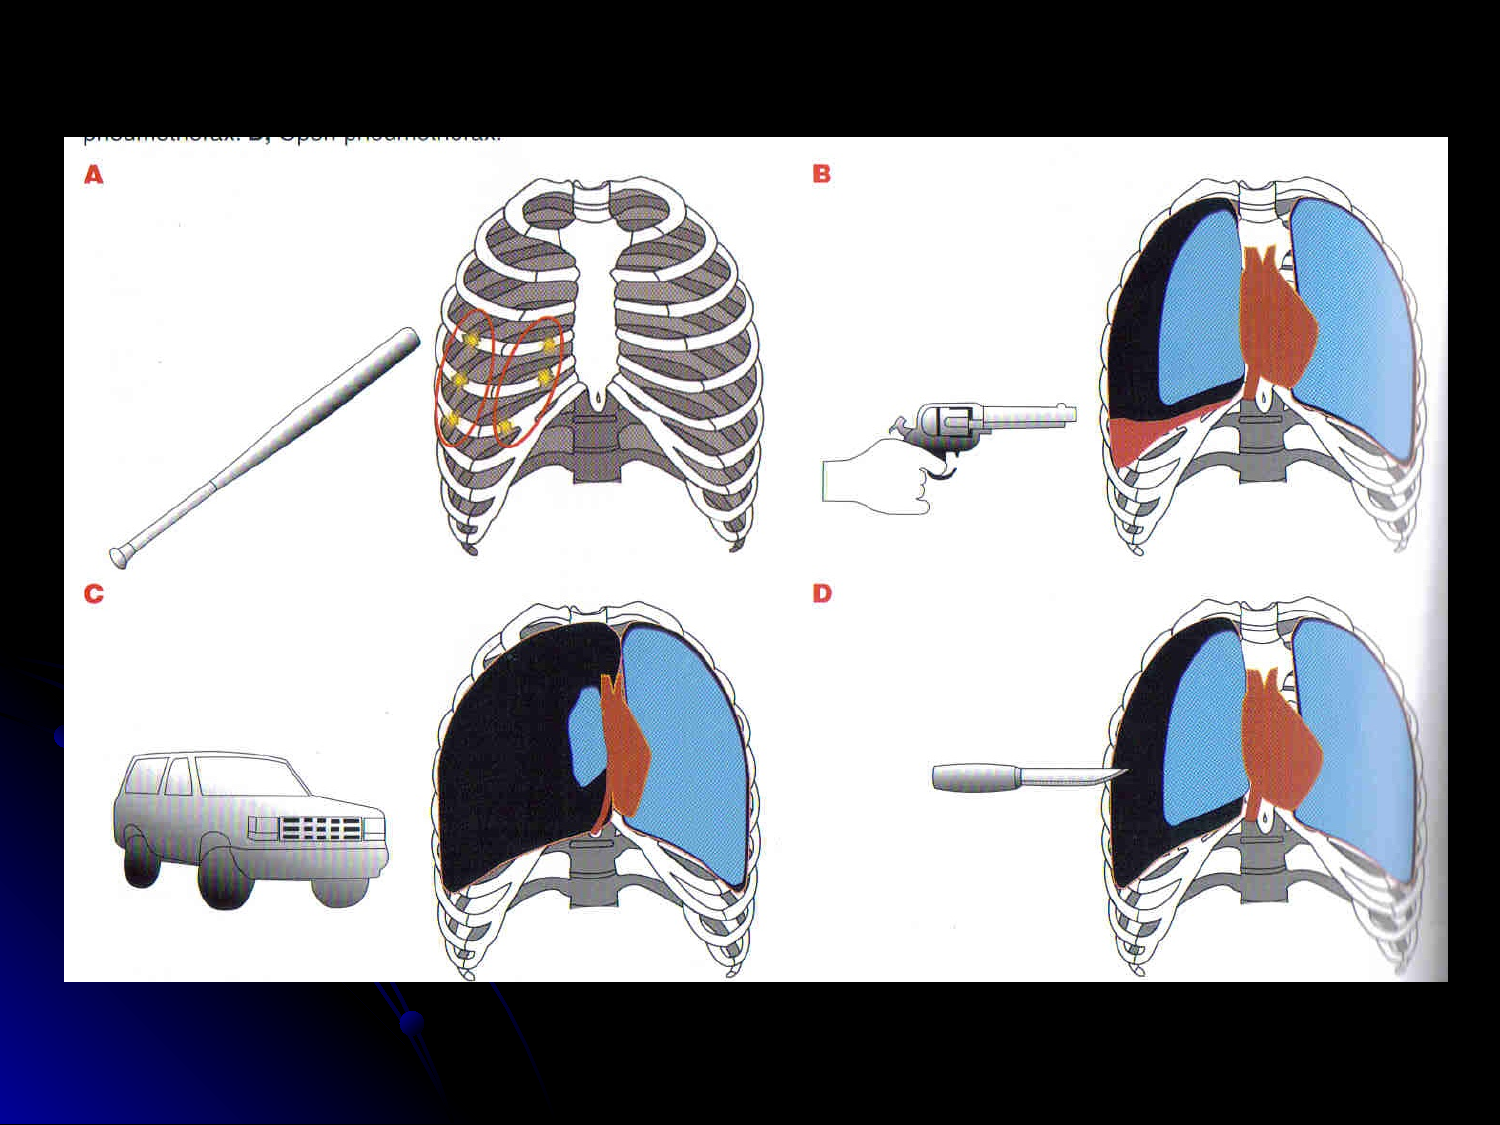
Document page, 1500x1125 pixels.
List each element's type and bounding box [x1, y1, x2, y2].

list [64, 136, 1448, 982]
